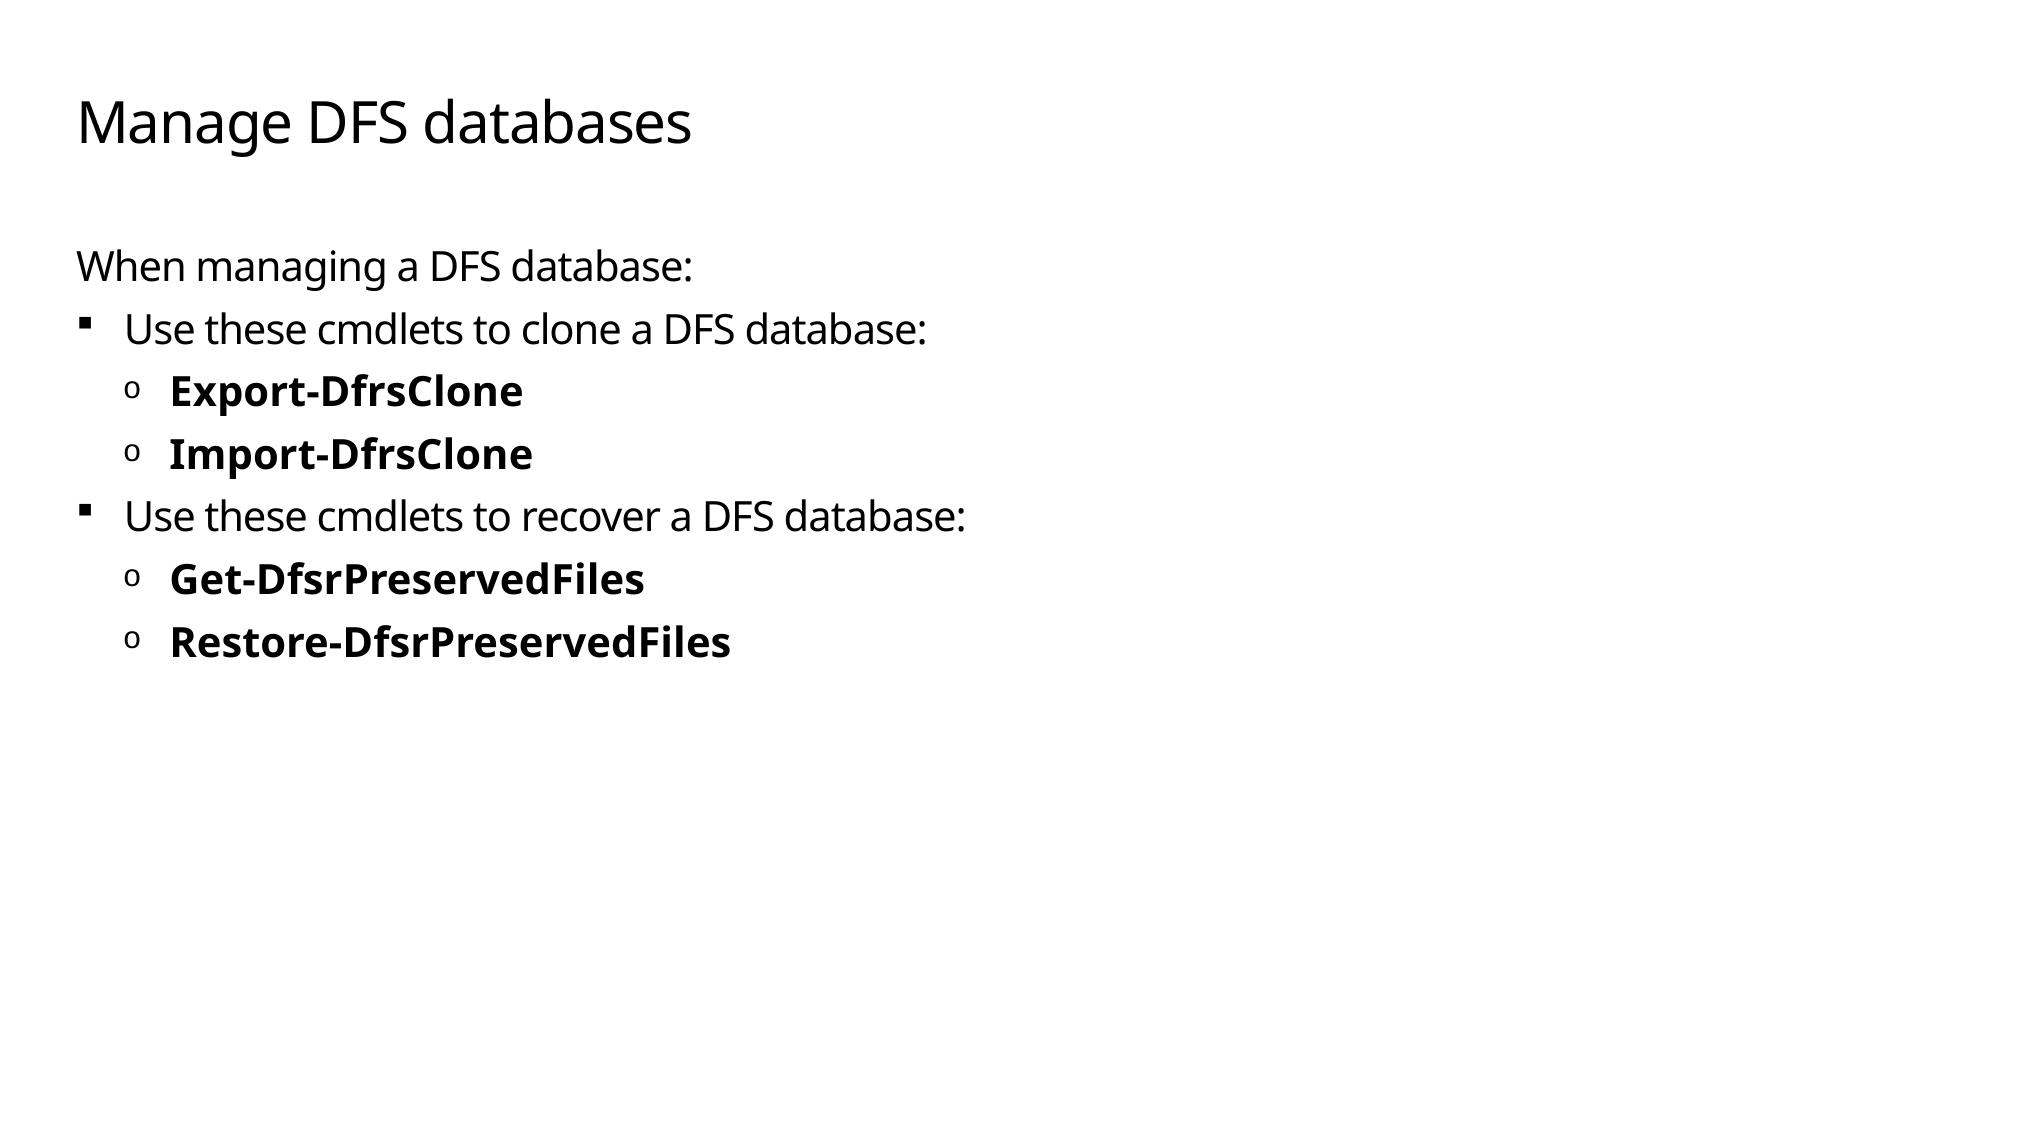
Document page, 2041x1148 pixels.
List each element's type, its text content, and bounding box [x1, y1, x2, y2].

list When managing a DFS database: Use these cmdlets to clone a DFS database: Export-DfrsClone Import-DfrsClone Use these cmdlets to recover a DFS database: Get-DfsrPreservedFiles Restore-DfsrPreservedFiles [76, 240, 1970, 1074]
title Manage DFS databases [76, 93, 1968, 161]
